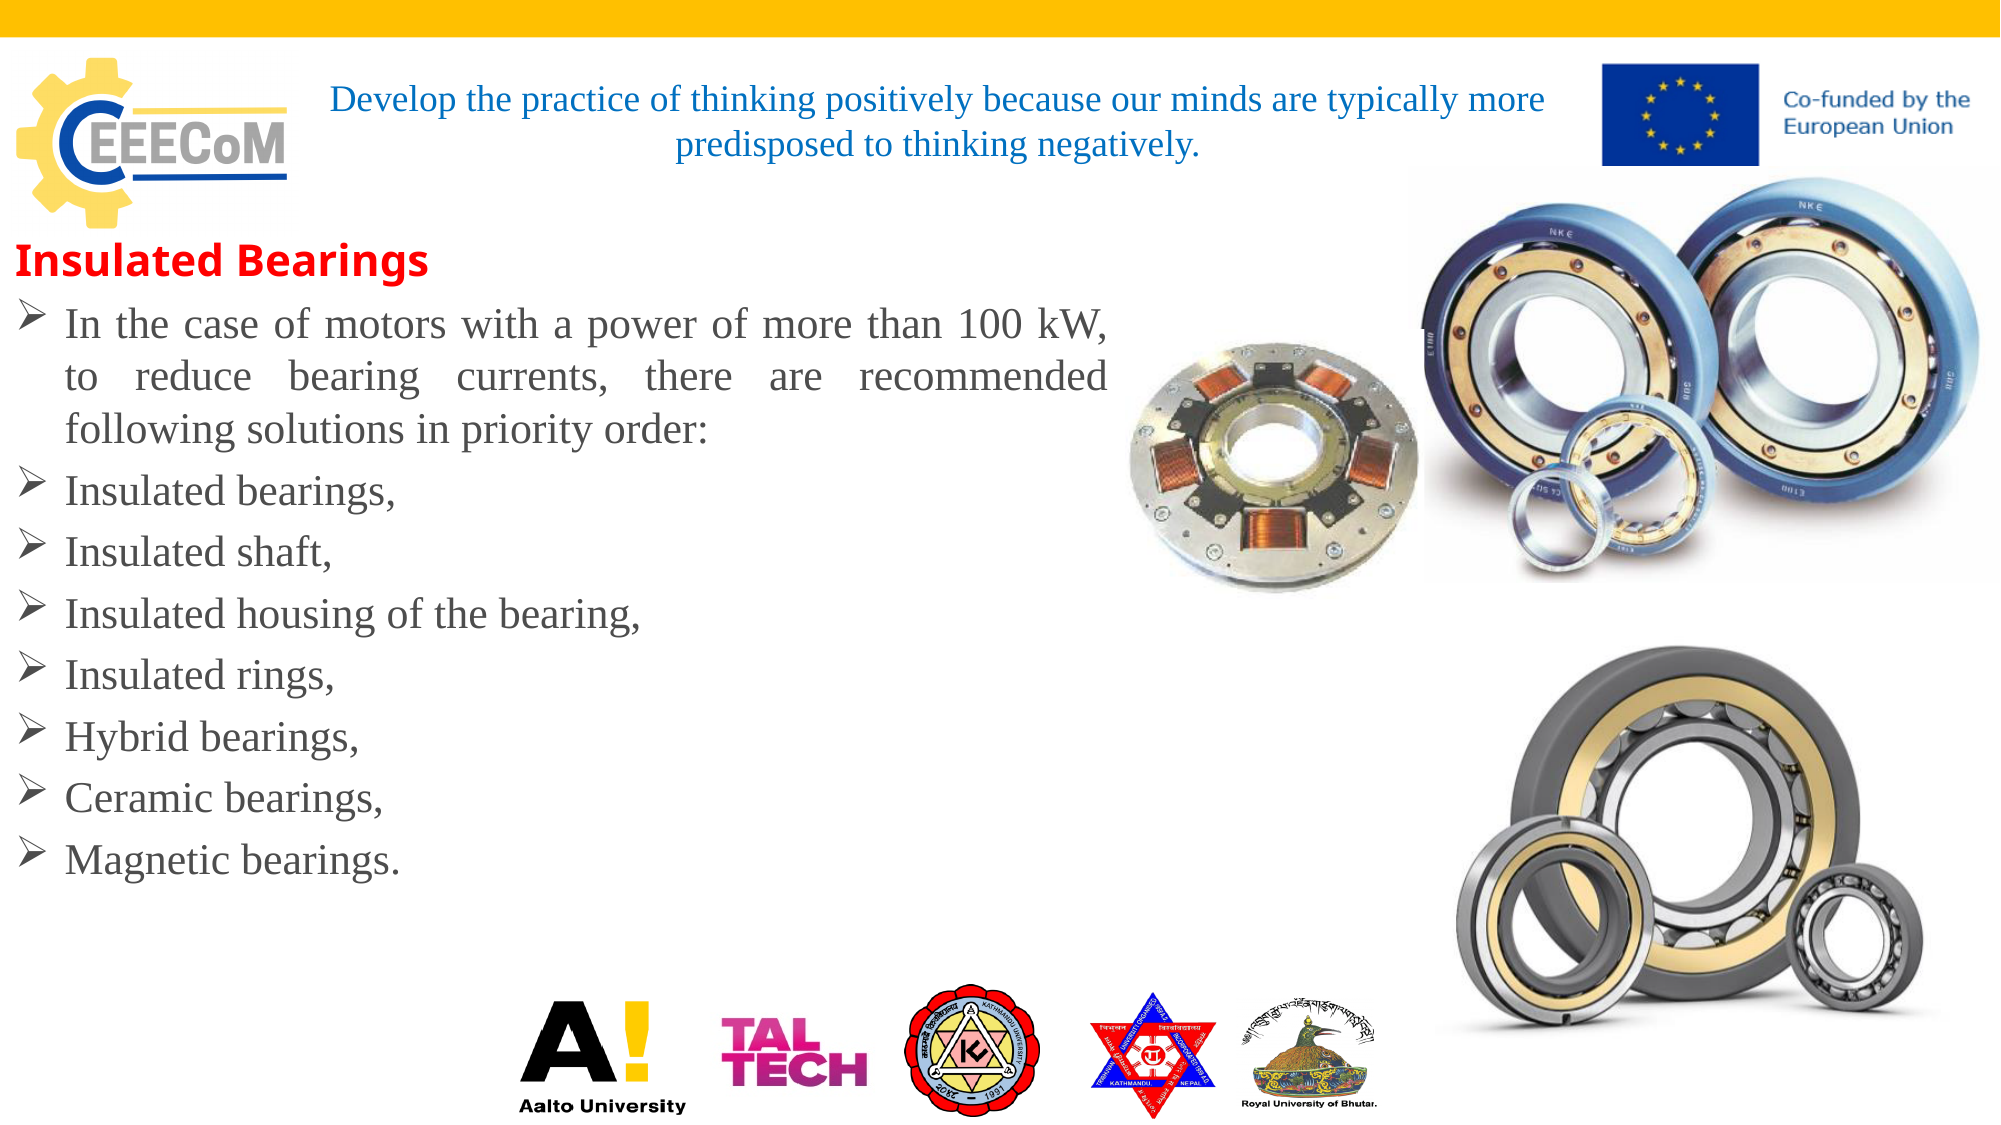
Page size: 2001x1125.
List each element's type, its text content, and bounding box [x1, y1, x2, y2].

title Develop the practice of thinking positively because our minds are typically more predisposed to thinking negatively. [312, 37, 1565, 201]
picture [512, 46, 2000, 1125]
picture [11, 50, 299, 224]
list Insulated Bearings In the case of motors with a power of more than 100 kW, to reduce bearing currents, there are recommended following solutions in priority order: Insulated bearings, Insulated shaft, Insulated housing of the bearing, Insulated rings, Hybrid bearings, Ceramic bearings, Magnetic bearings. [0, 224, 1125, 975]
